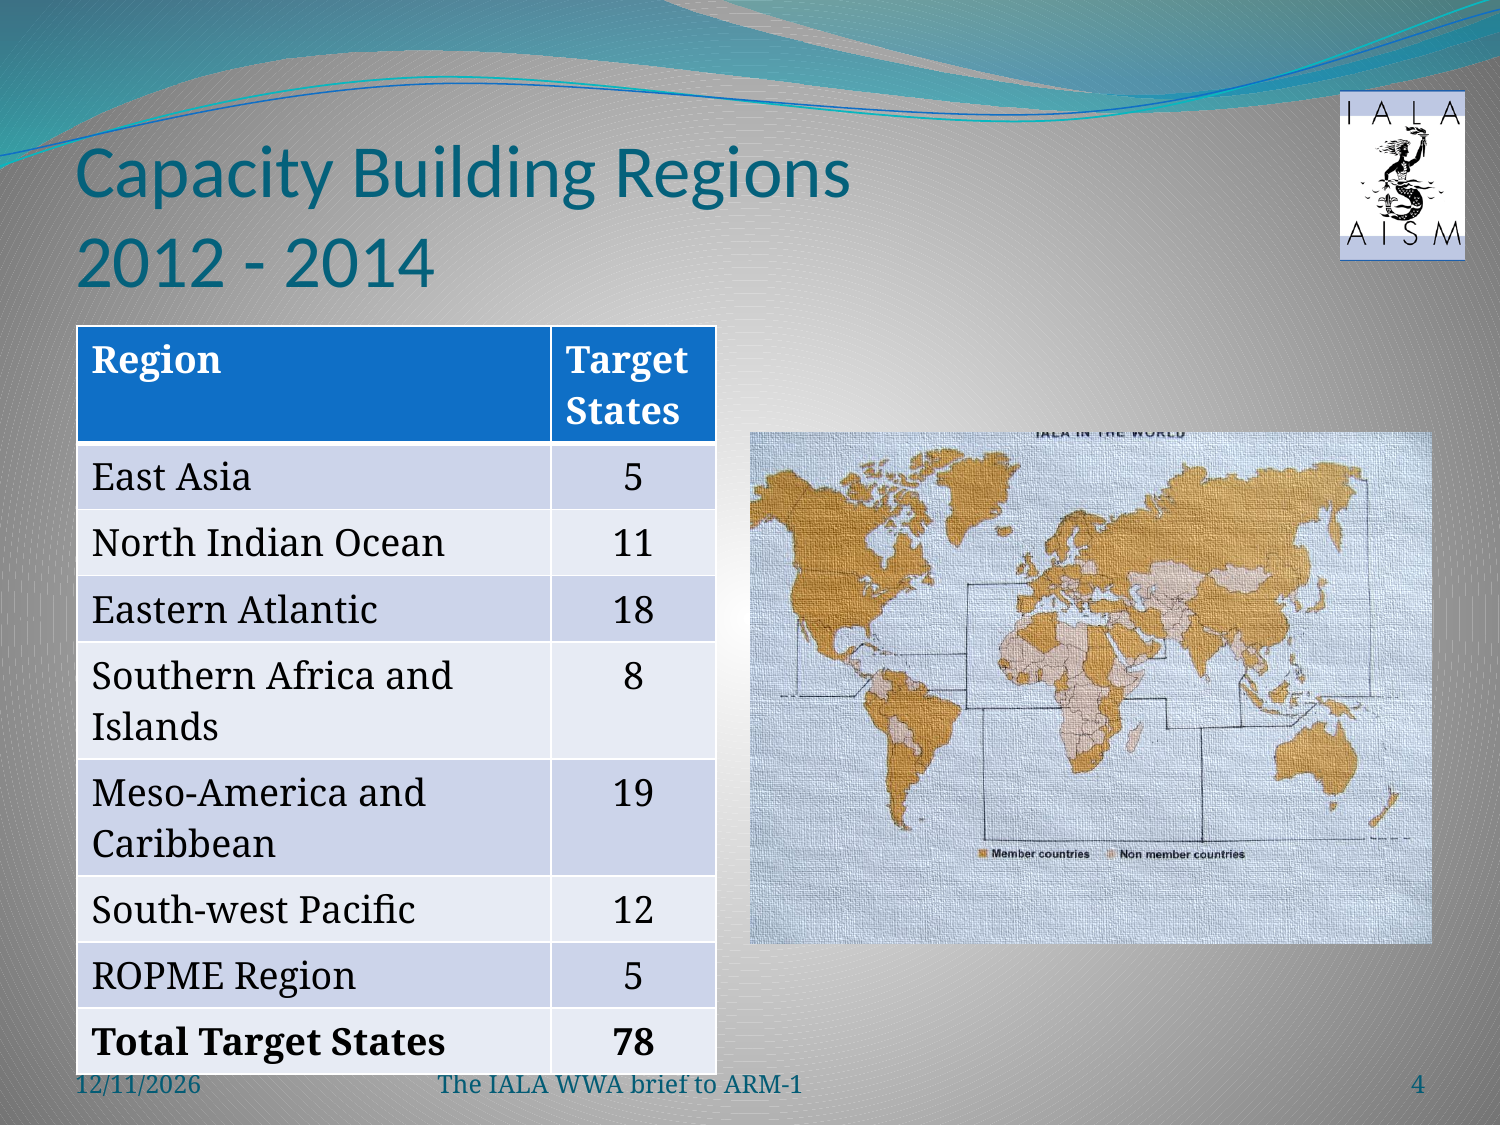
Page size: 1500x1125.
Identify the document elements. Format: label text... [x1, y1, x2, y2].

table_cell Eastern Atlantic [78, 576, 550, 641]
table_cell 5 [552, 446, 715, 509]
table_cell Meso-America and Caribbean [78, 760, 550, 875]
table_cell North Indian Ocean [78, 510, 550, 575]
table_cell 19 [552, 760, 715, 875]
table_cell 78 [552, 1009, 715, 1042]
table_header Region [78, 327, 550, 441]
table_cell East Asia [78, 446, 550, 509]
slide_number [75, 1042, 425, 1103]
table_cell Southern Africa and Islands [78, 643, 550, 758]
table_cell 18 [552, 576, 715, 641]
table_cell 8 [552, 643, 715, 758]
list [749, 432, 1432, 944]
table_header Target States [552, 327, 715, 441]
slide_number 4 [1299, 1042, 1425, 1103]
table_cell 11 [552, 510, 715, 575]
footer The IALA WWA brief to ARM-1 [437, 1042, 988, 1103]
table_cell ROPME Region [78, 943, 550, 1007]
table_cell South-west Pacific [78, 877, 550, 941]
title Capacity Building Regions 2012 - 2014 [75, 115, 1425, 303]
table_cell 5 [552, 943, 715, 1007]
table_cell 12 [552, 877, 715, 941]
picture [1340, 90, 1465, 261]
table_cell Total Target States [78, 1009, 550, 1073]
